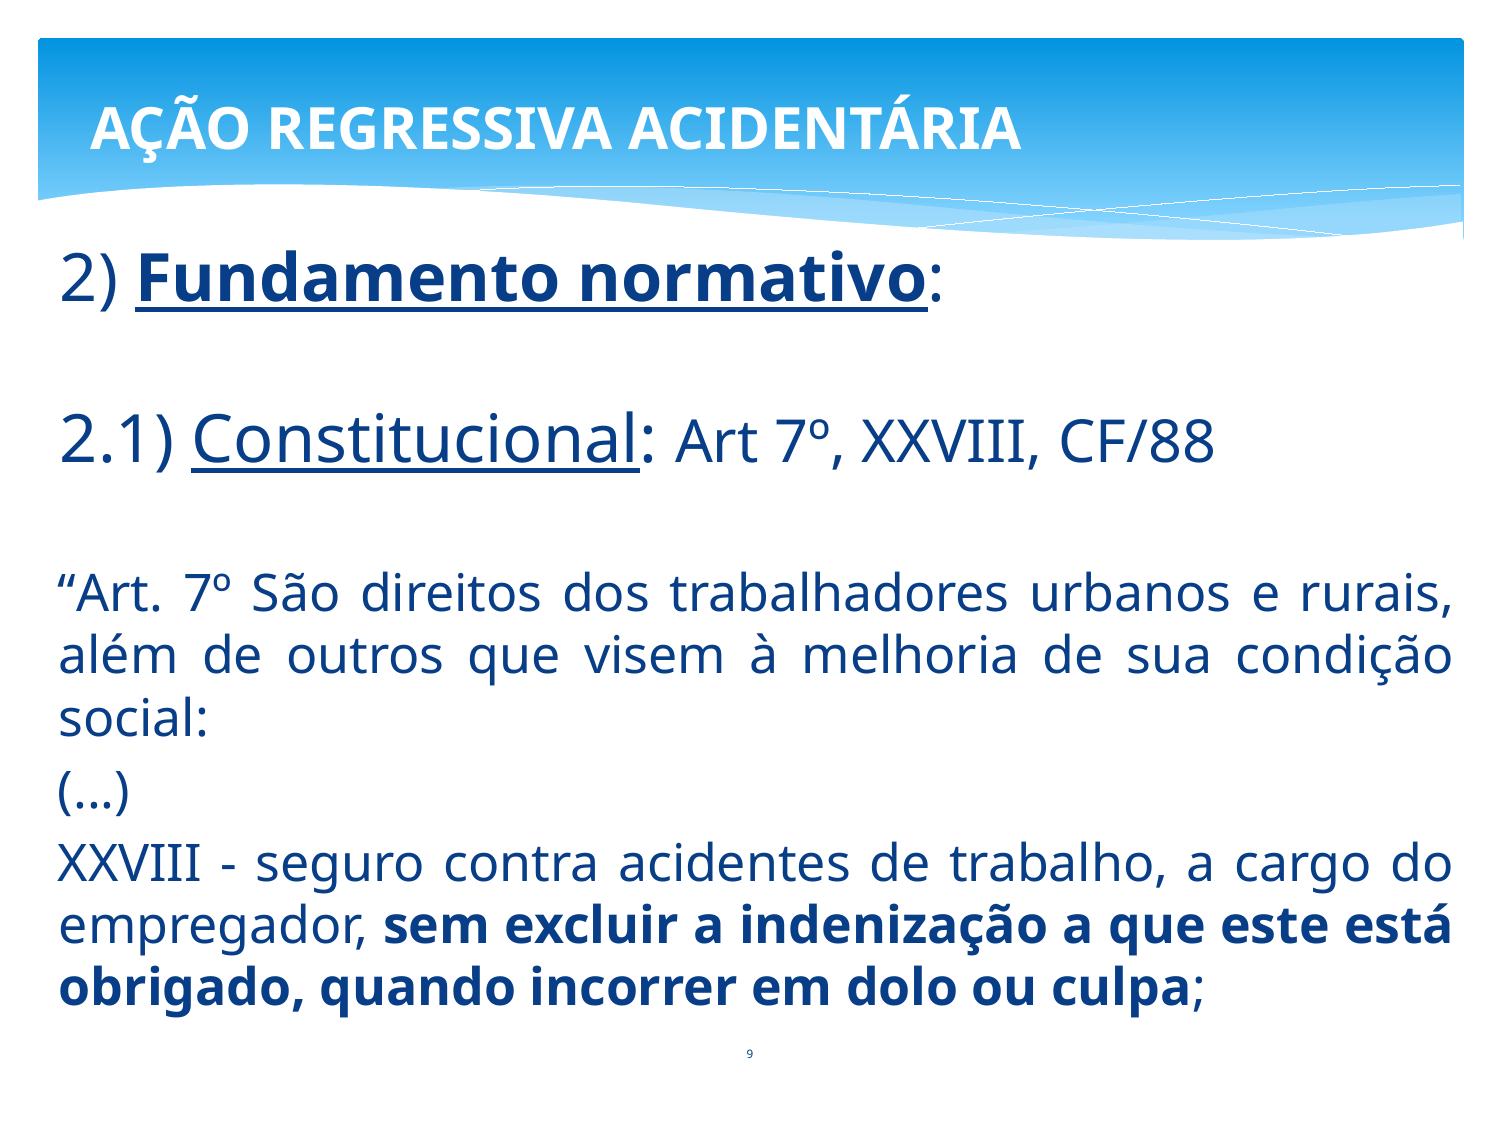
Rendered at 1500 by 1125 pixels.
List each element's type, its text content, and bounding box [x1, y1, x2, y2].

slide_number 9 [654, 1025, 846, 1086]
list 2) Fundamento normativo: 2.1) Constitucional: Art 7º, XXVIII, CF/88 “Art. 7º São direitos dos trabalhadores urbanos e rurais, além de outros que visem à melhoria de sua condição social: (...) XXVIII - seguro contra acidentes de trabalho, a cargo do empregador, sem excluir a indenização a que este está obrigado, quando incorrer em dolo ou culpa; [29, 236, 1471, 1028]
title AÇÃO REGRESSIVA ACIDENTÁRIA [75, 55, 1425, 197]
